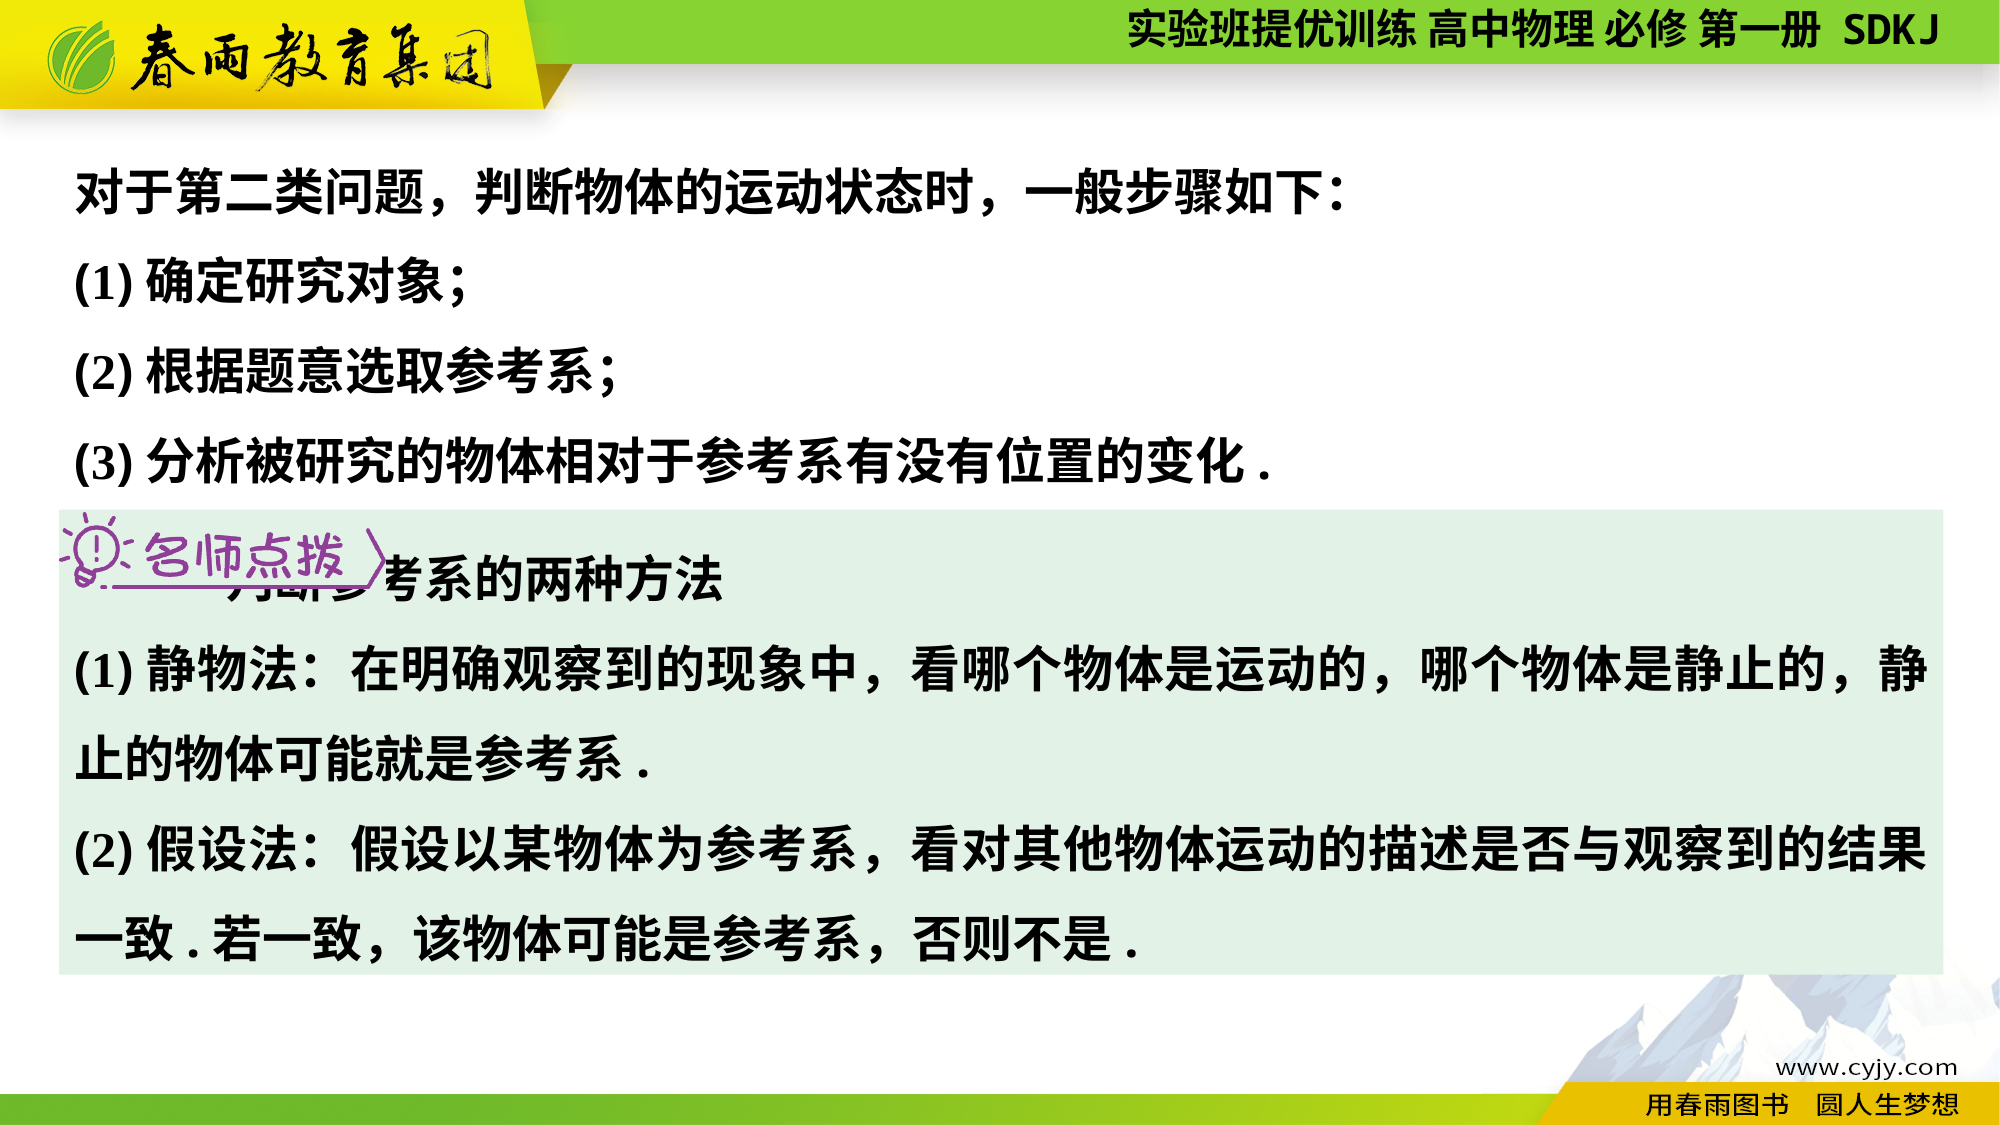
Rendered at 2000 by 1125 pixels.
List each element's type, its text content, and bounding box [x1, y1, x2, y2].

list 对于第二类问题，判断物体的运动状态时，一般步骤如下： (1)确定研究对象； (2)根据题意选取参考系； (3)分析被研究的物体相对于参考系有没有位置的变化. [59, 122, 1944, 502]
text_box 判断参考系的两种方法 (1)静物法：在明确观察到的现象中，看哪个物体是运动的，哪个物体是静止的，静止的物体可能就是参考系. (2)假设法：假设以某物体为参考系，看对其他物体运动的描述是否与观察到的结果一致.若一致，该物体可能是参考系，否则不是. [59, 509, 1944, 975]
picture [0, 0, 2000, 1125]
